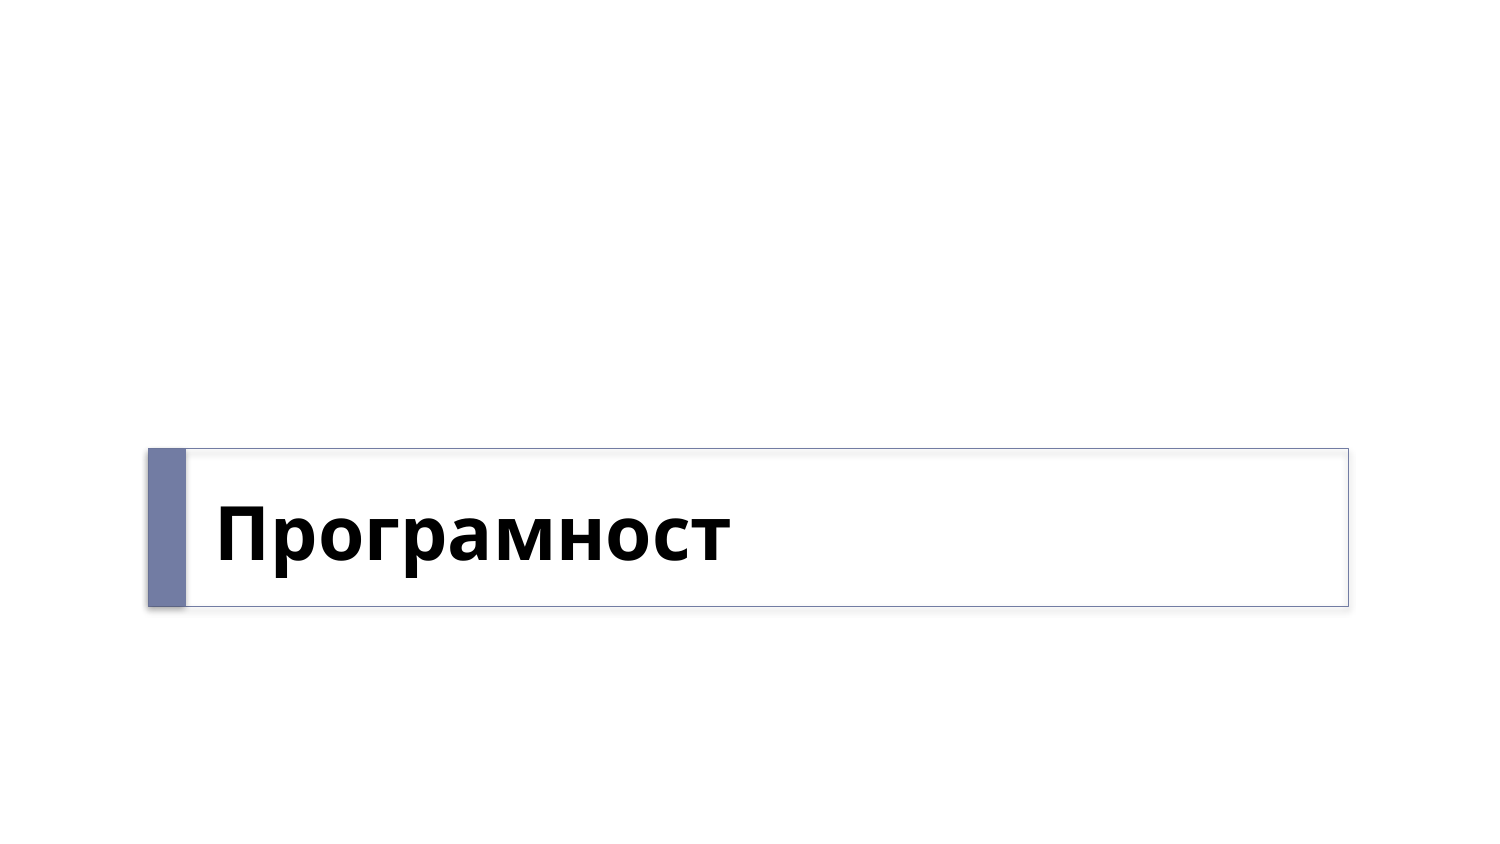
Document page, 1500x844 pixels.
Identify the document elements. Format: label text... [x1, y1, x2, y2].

title Програмност [200, 478, 1325, 600]
